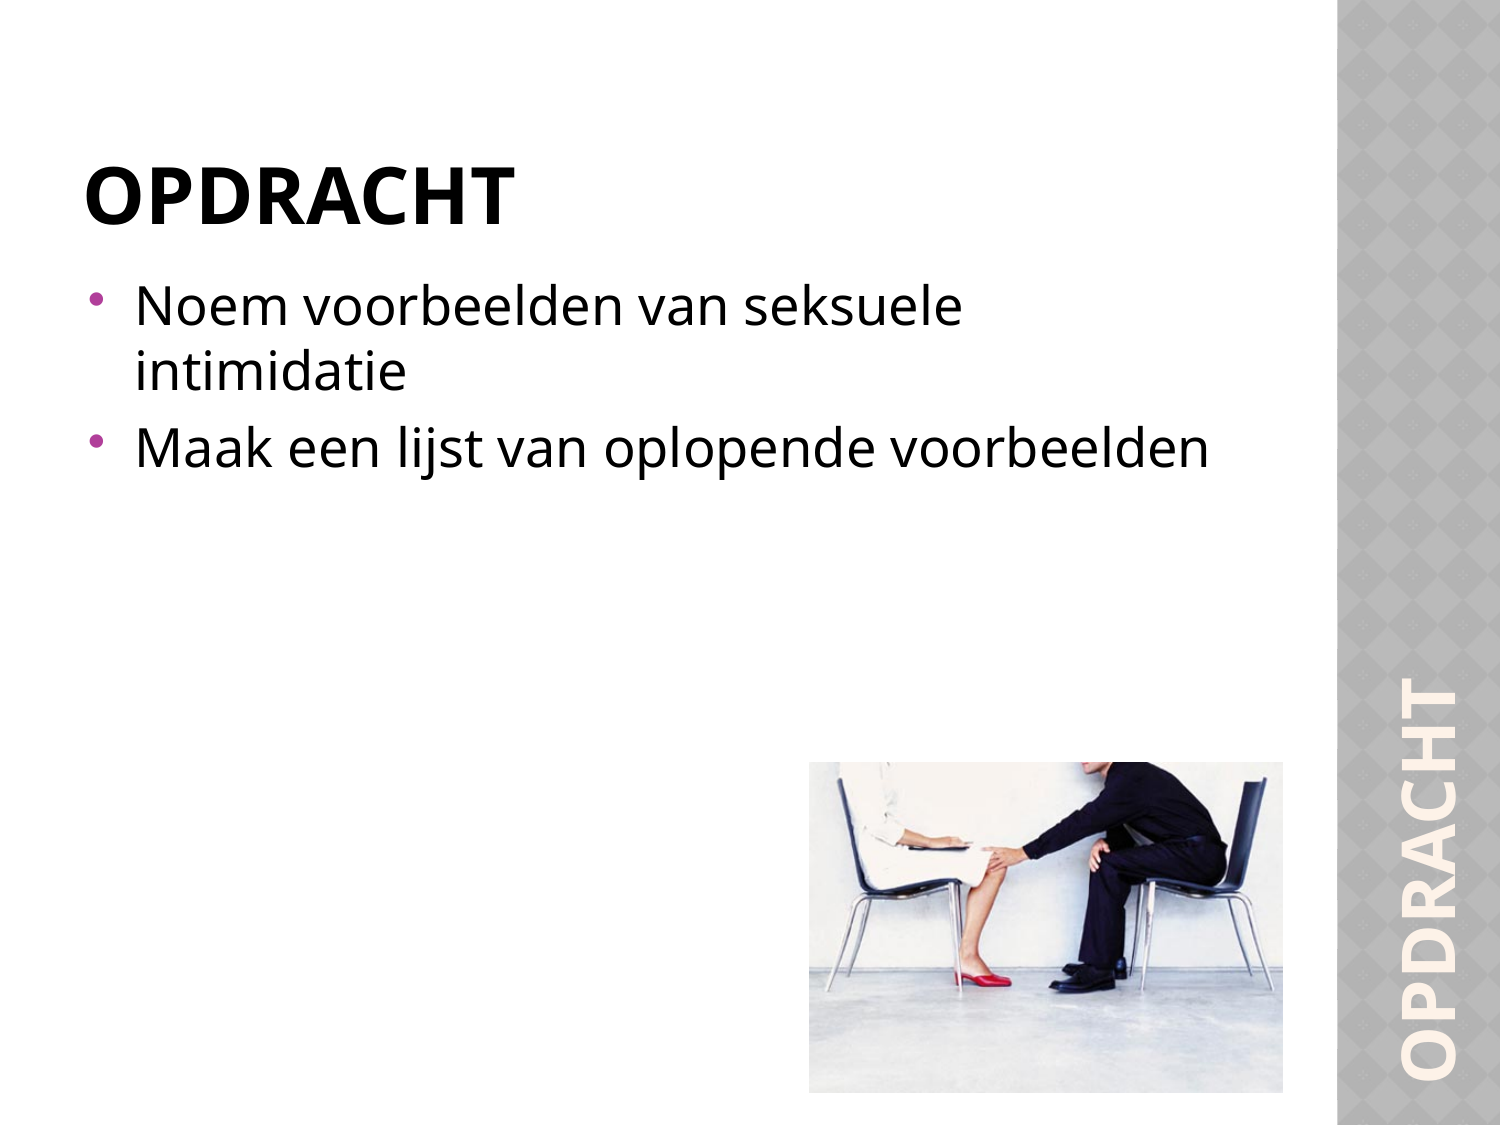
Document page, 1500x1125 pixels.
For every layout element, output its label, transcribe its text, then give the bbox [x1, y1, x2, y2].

list Noem voorbeelden van seksuele intimidatie Maak een lijst van oplopende voorbeelden [75, 264, 1263, 1059]
picture [808, 762, 1283, 1094]
text_box opdracht [1375, 668, 1470, 1093]
title opdracht [75, 52, 1263, 240]
